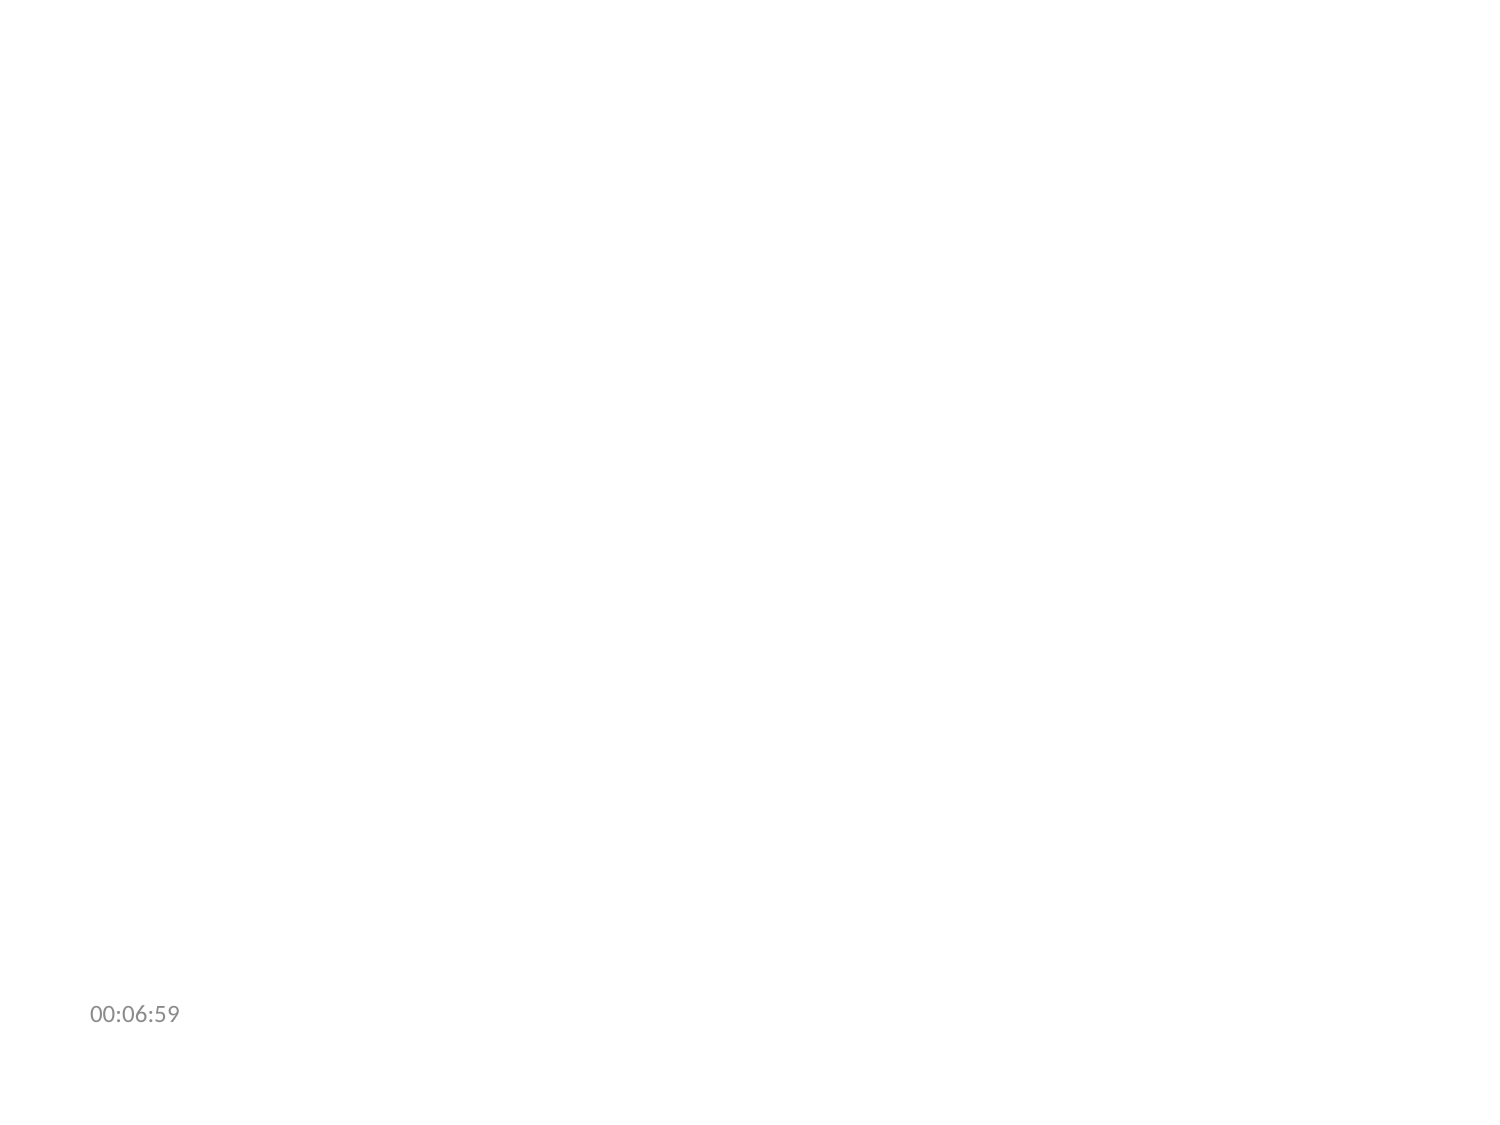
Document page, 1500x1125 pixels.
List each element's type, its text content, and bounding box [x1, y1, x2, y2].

text_box 15:35:09 [75, 982, 425, 1043]
